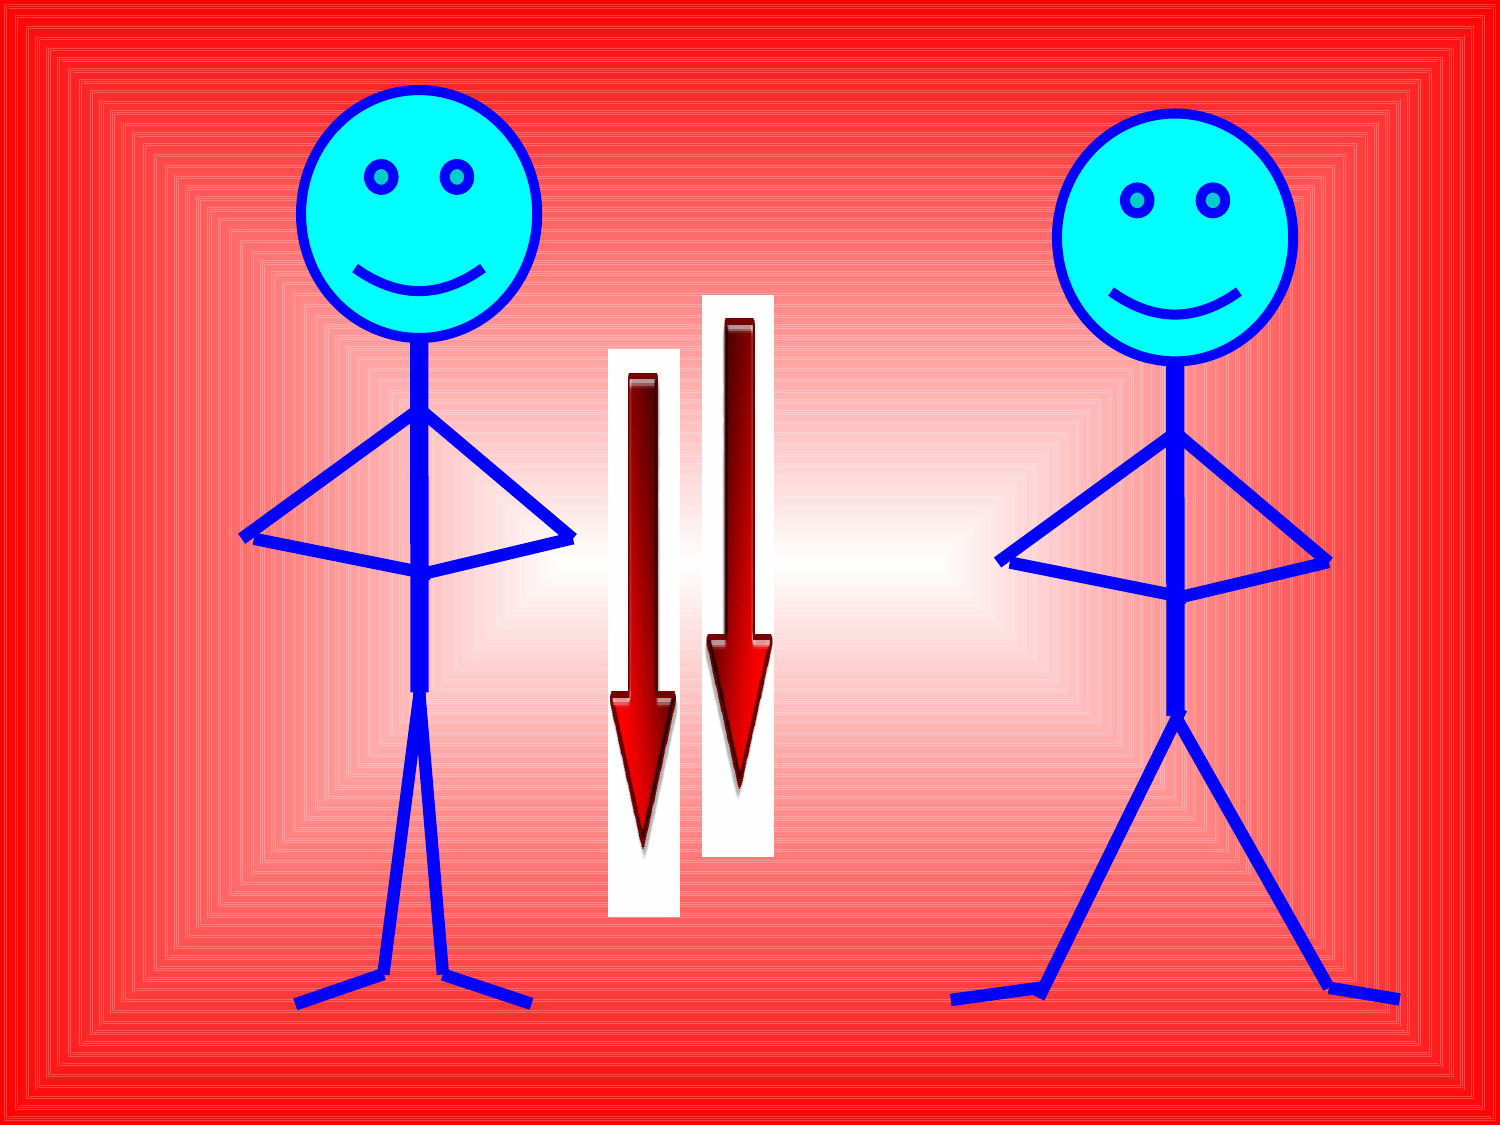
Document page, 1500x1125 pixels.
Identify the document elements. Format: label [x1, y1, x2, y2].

text_box [1056, 113, 1294, 362]
text_box [301, 90, 538, 338]
picture [608, 349, 680, 918]
picture [702, 295, 774, 857]
